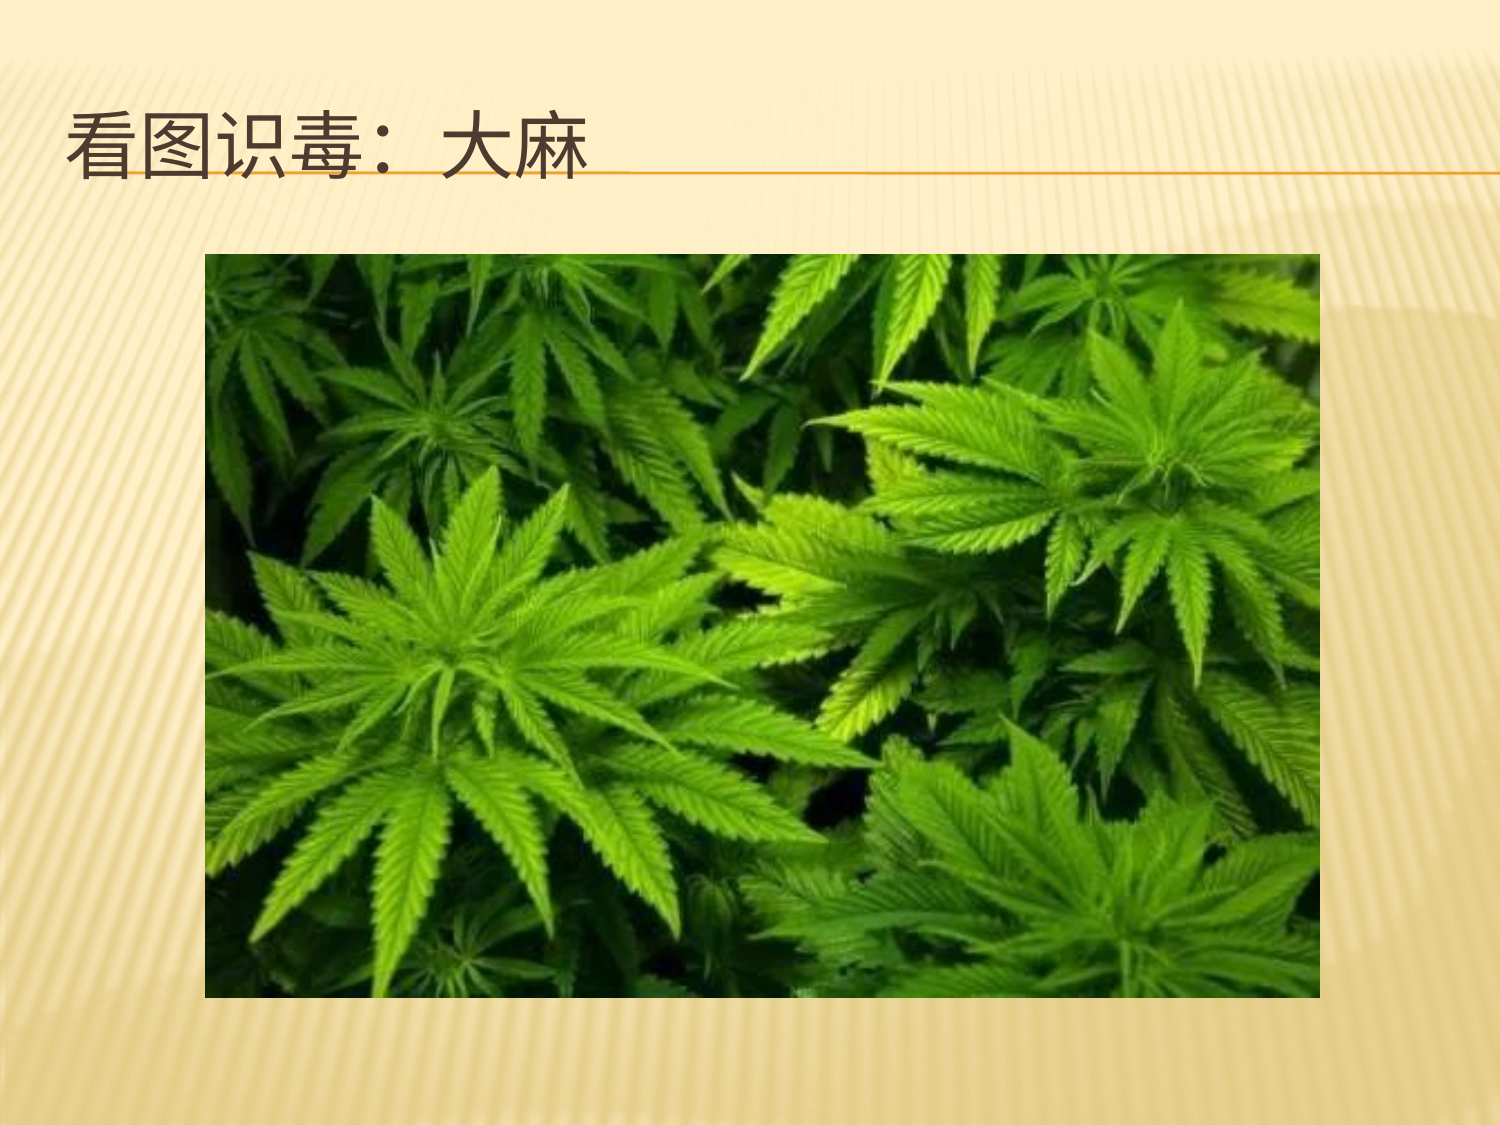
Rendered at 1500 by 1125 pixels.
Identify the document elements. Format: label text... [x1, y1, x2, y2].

title 看图识毒：大麻 [50, 75, 1475, 213]
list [204, 254, 1321, 998]
